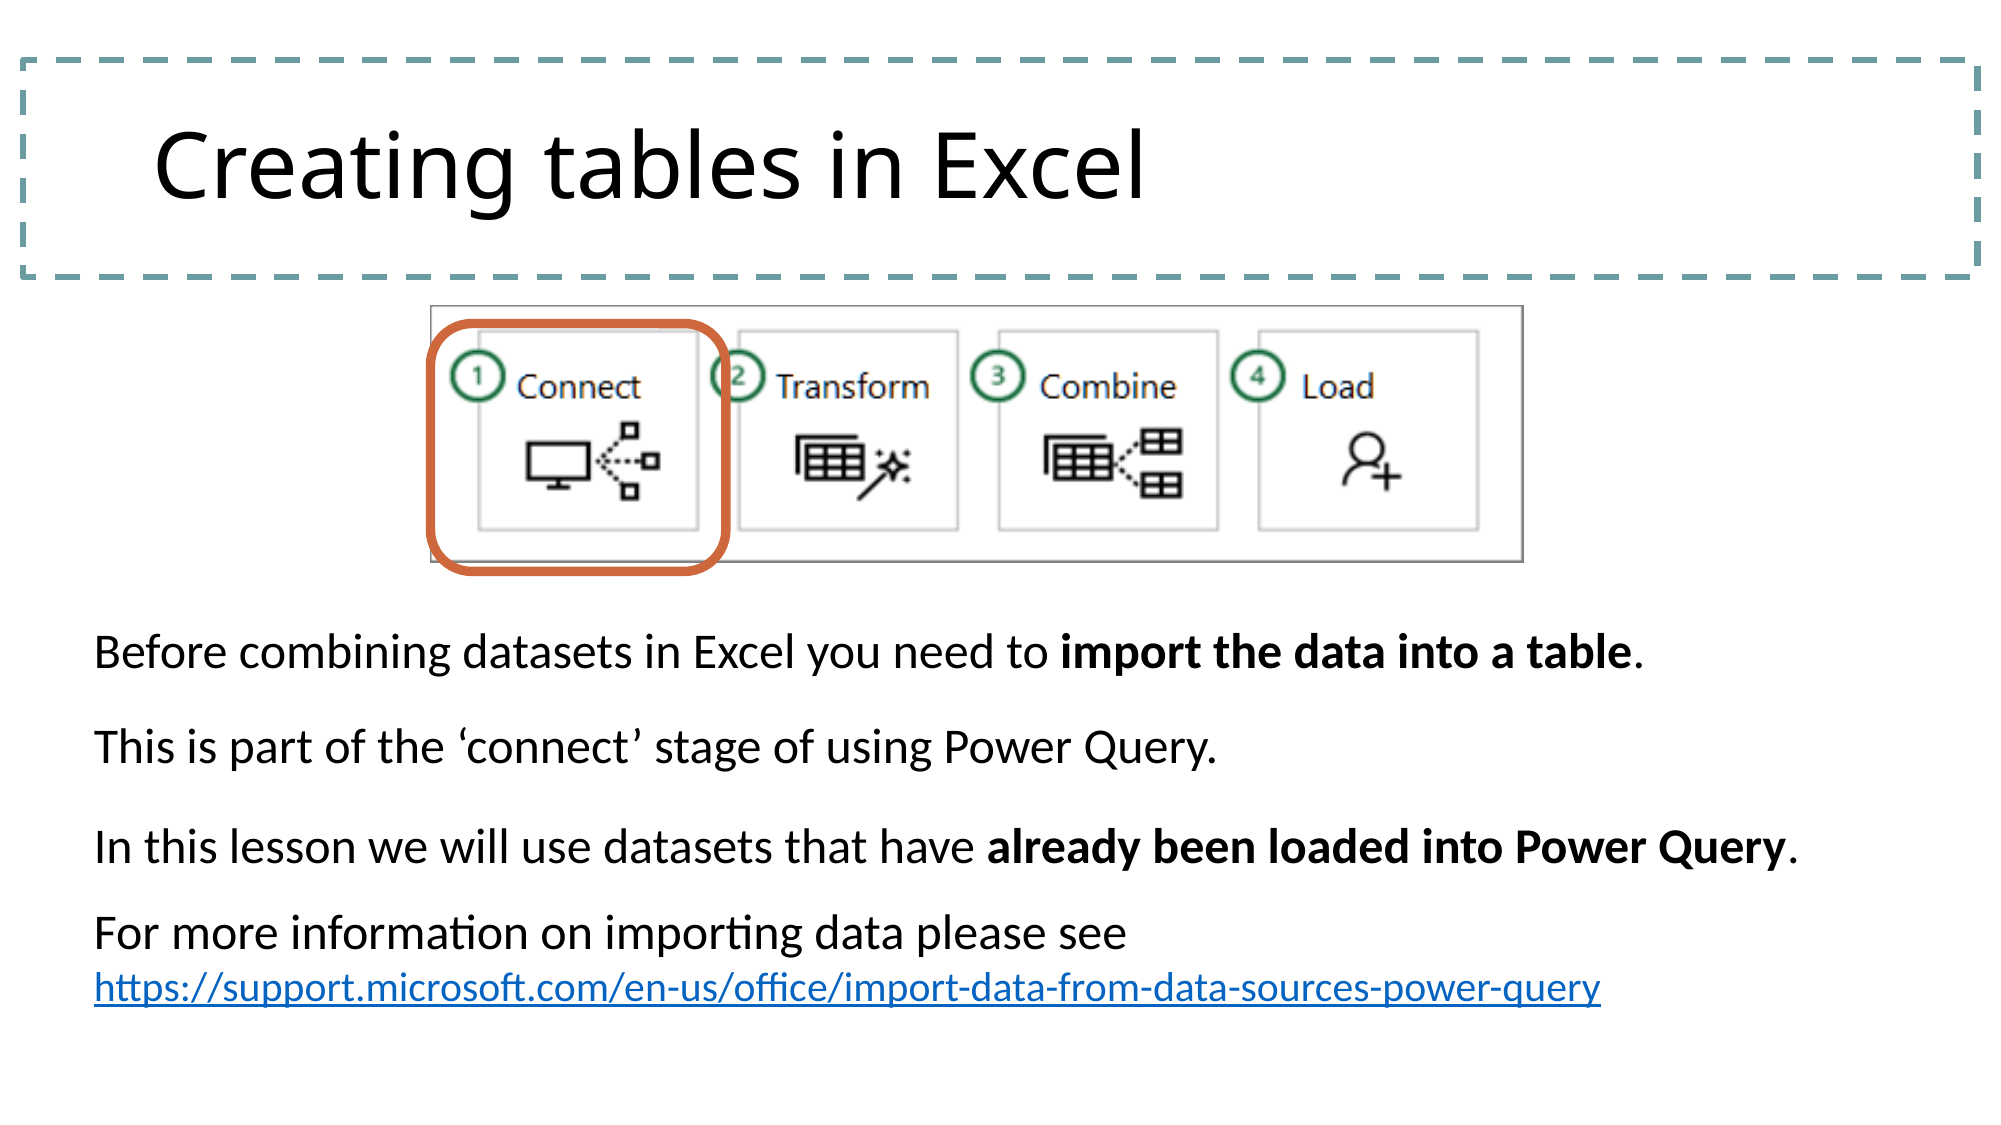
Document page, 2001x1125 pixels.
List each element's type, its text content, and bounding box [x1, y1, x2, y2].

text_box [445, 563, 712, 573]
picture [430, 305, 1524, 563]
text_box Before combining datasets in Excel you need to import the data into a table. This is part of the ‘connect’ stage of using Power Query. In this lesson we will use datasets that have already been loaded into Power Query. For more information on importing data please see https://support.microsoft.com/en-us/office/import-data-from-data-sources-power-query [79, 611, 1929, 1018]
title Creating tables in Excel [137, 59, 1863, 278]
